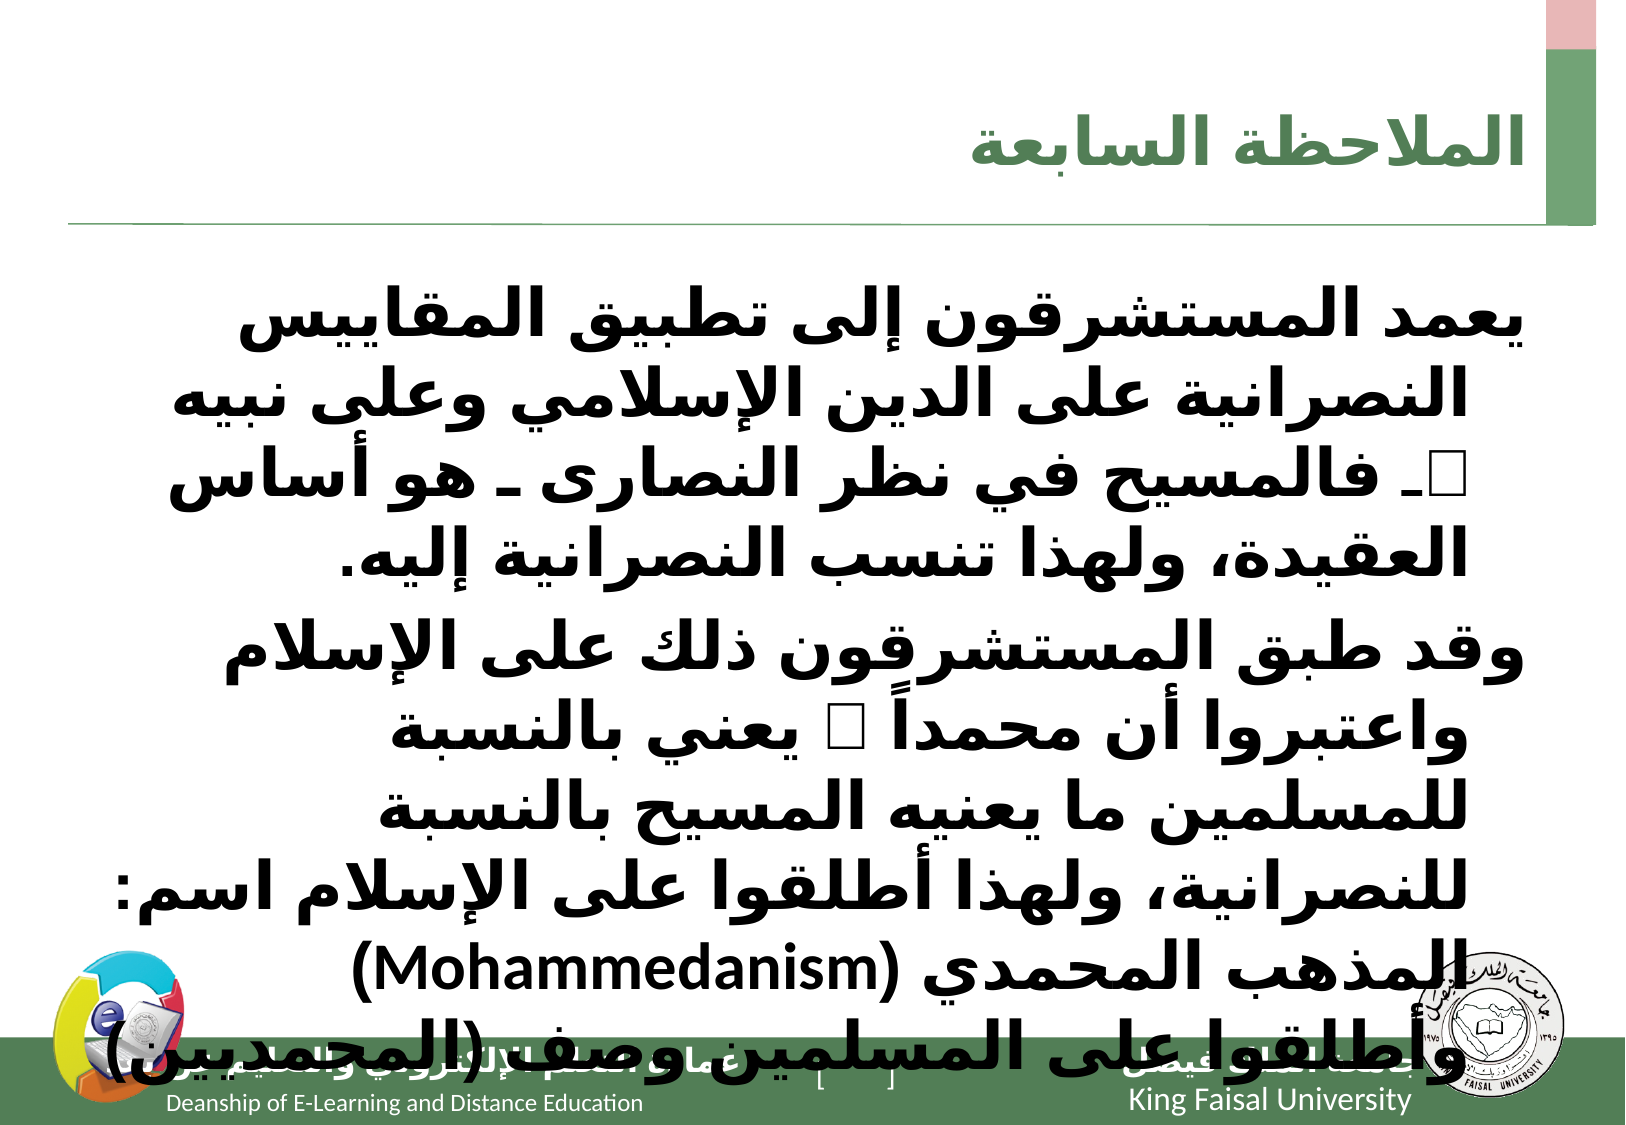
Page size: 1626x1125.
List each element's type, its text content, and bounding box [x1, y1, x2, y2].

picture [50, 949, 188, 1104]
picture [1412, 949, 1567, 1100]
title الملاحظة السابعة [80, 44, 1544, 233]
picture [170, 1097, 178, 1104]
list يعمد المستشرقون إلى تطبيق المقاييس النصرانية على الدين الإسلامي وعلى نبيه ـ فالمسيح في نظر النصارى ـ هو أساس العقيدة، ولهذا تنسب النصرانية إليه. وقد طبق المستشرقون ذلك على الإسلام واعتبروا أن محمداً  يعني بالنسبة للمسلمين ما يعنيه المسيح بالنسبة للنصرانية، ولهذا أطلقوا على الإسلام اسم: المذهب المحمدي (Mohammedanism) وأطلقوا على المسلمين وصف (المحمديين) . [80, 262, 1544, 1006]
